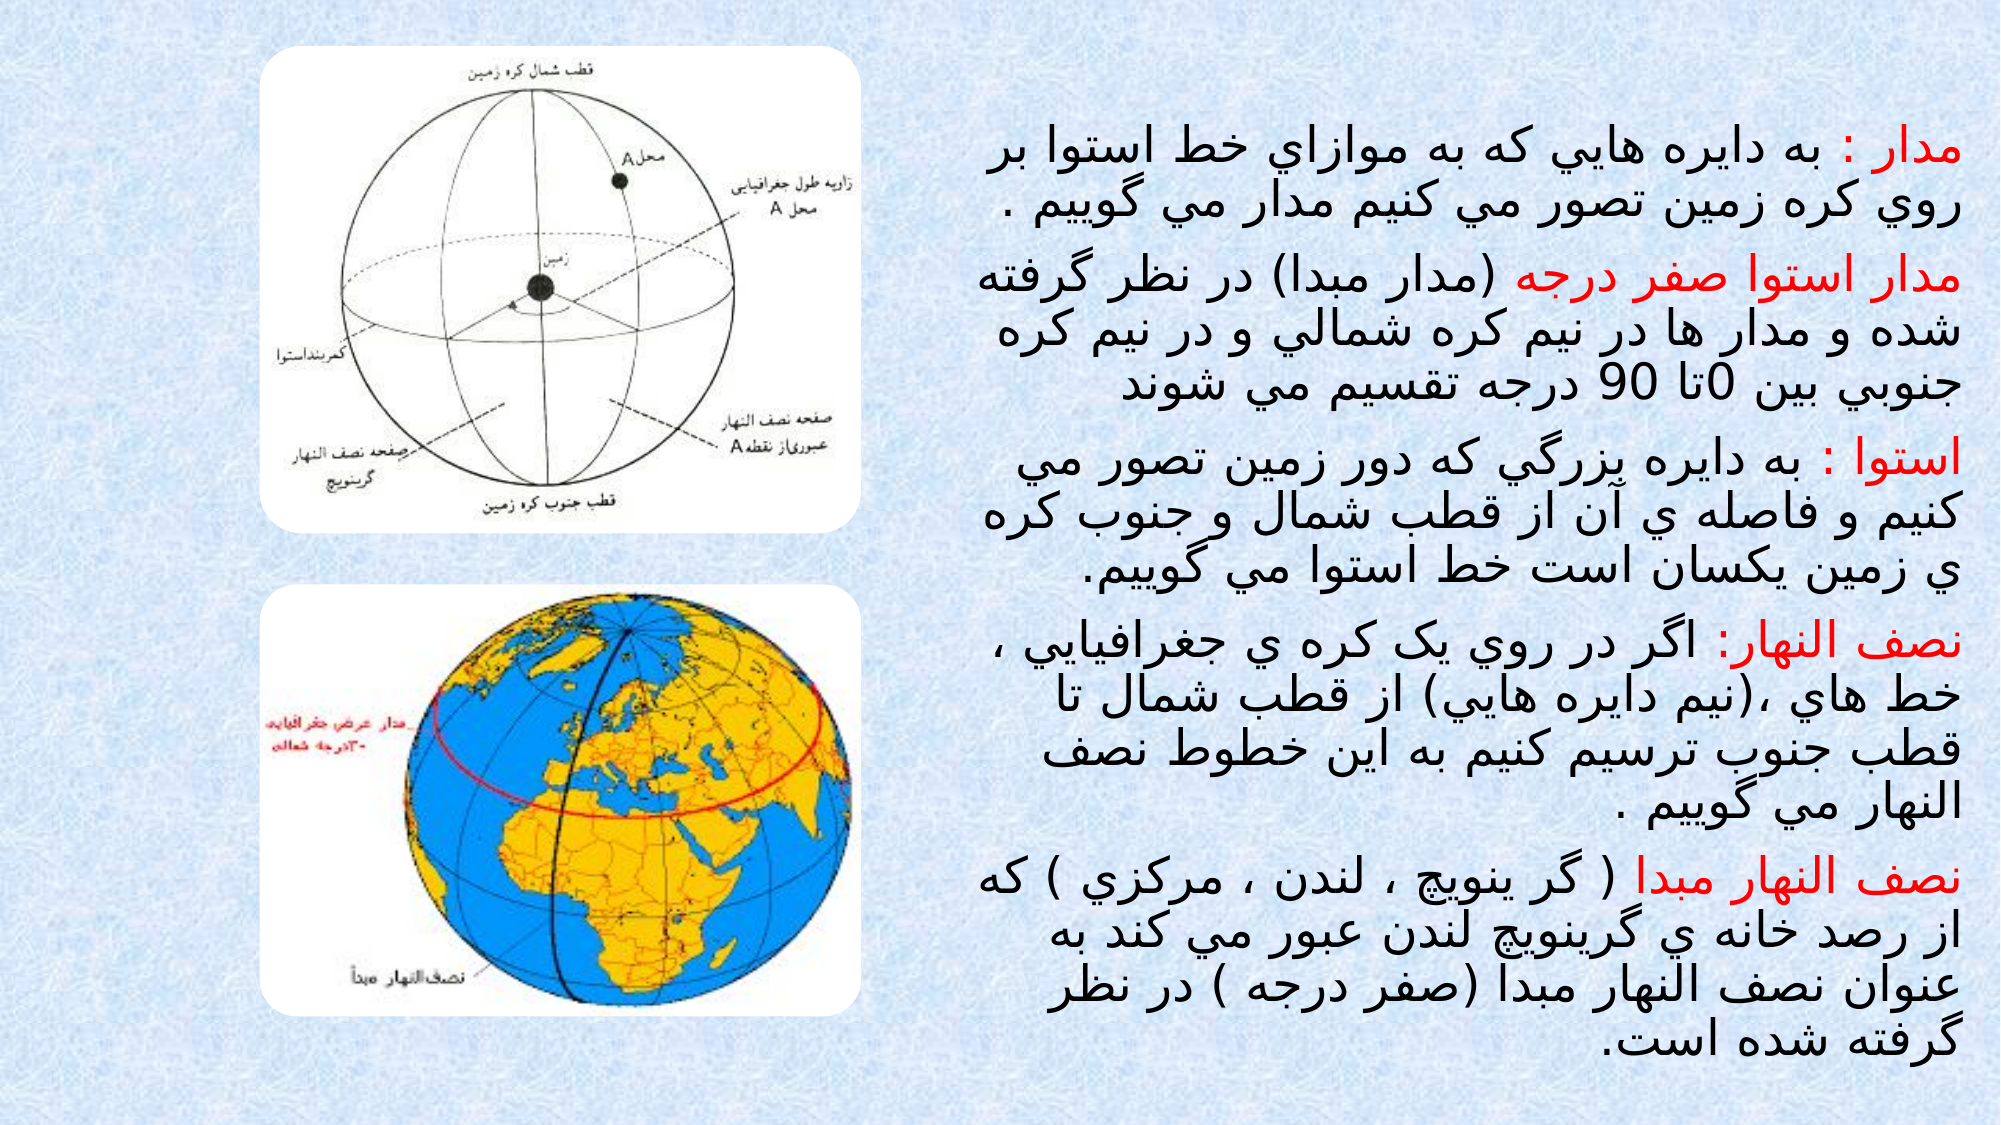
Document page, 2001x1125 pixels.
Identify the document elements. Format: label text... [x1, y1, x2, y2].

list مدار : به دايره هايي که به موازاي خط استوا بر روي کره زمين تصور مي کنيم مدار مي گوييم . مدار استوا صفر درجه (مدار مبدا) در نظر گرفته شده و مدار ها در نيم کره شمالي و در نيم کره جنوبي بين 0تا 90 درجه تقسيم مي شوند استوا : به دايره بزرگي که دور زمين تصور مي کنيم و فاصله ي آن از قطب شمال و جنوب کره ي زمين يکسان است خط استوا مي گوييم. نصف النهار: اگر در روي يک کره ي جغرافيايي ، خط هاي ،(نيم دايره هايي) از قطب شمال تا قطب جنوب ترسيم کنيم به اين خطوط نصف النهار مي گوييم . نصف النهار مبدا ( گر ينويچ ، لندن ، مرکزي ) که از رصد خانه ي گرينويچ لندن عبور مي کند به عنوان نصف النهار مبدا (صفر درجه ) در نظر گرفته شده است. [927, 111, 1980, 1087]
picture [0, 0, 2001, 1125]
